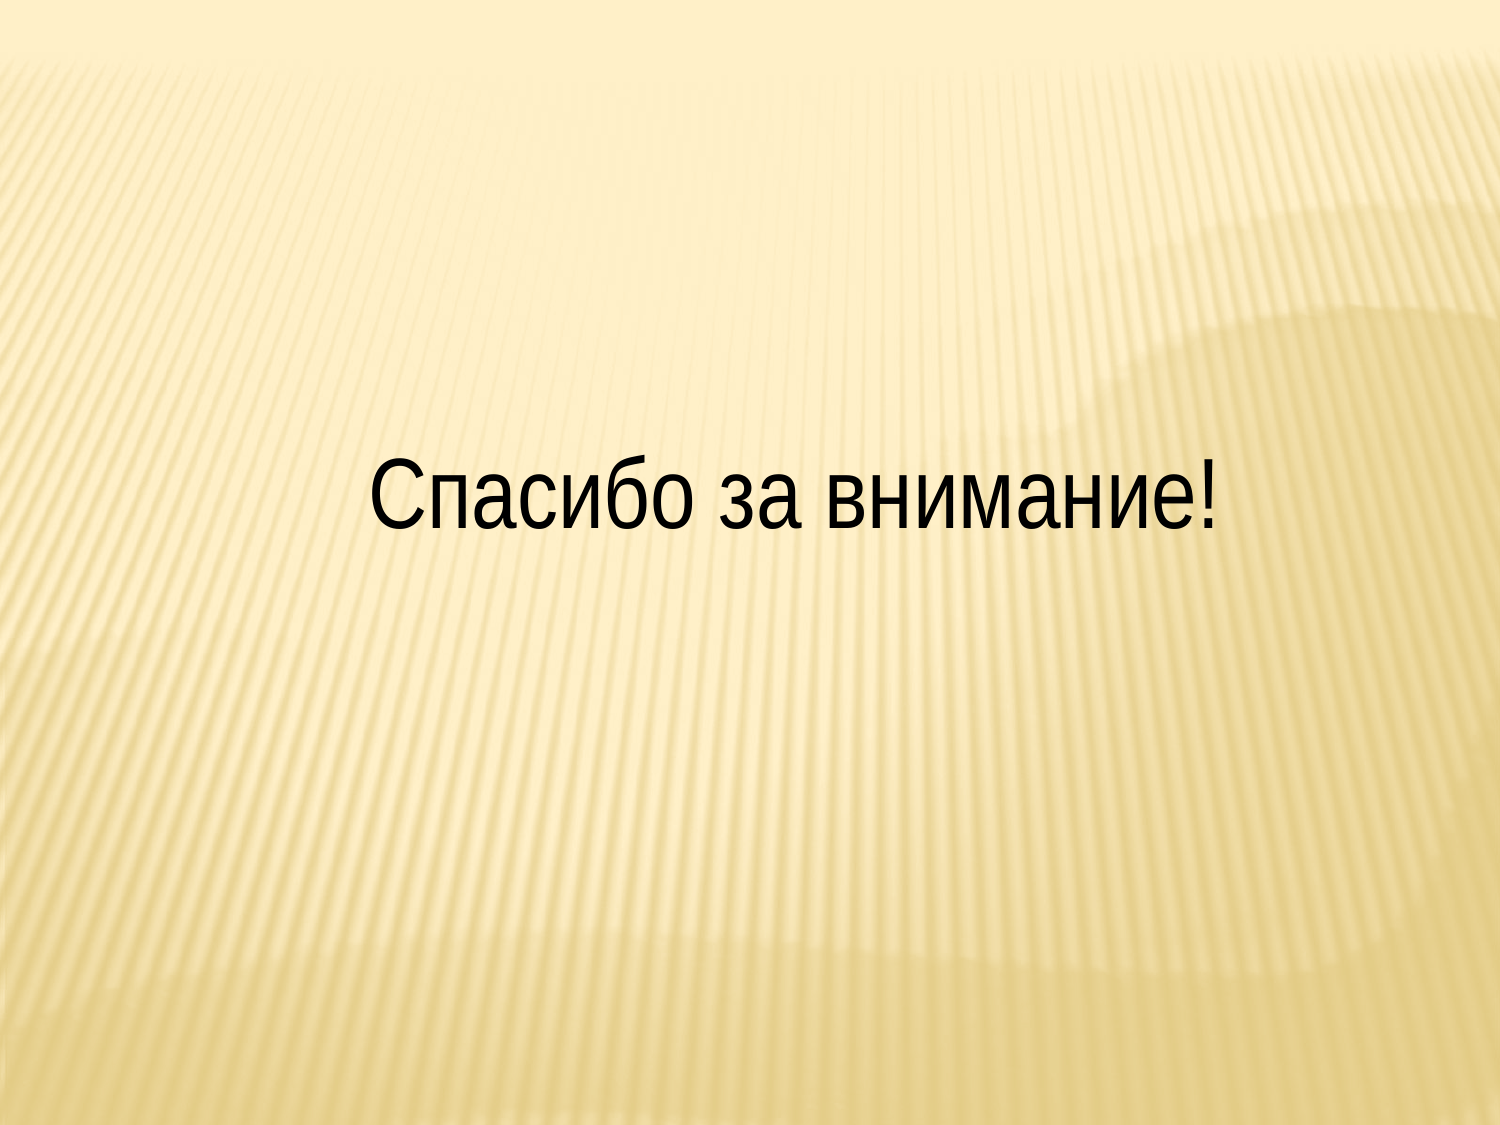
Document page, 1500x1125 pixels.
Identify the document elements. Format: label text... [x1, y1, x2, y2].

text_box Спасибо за внимание! [353, 420, 1236, 556]
